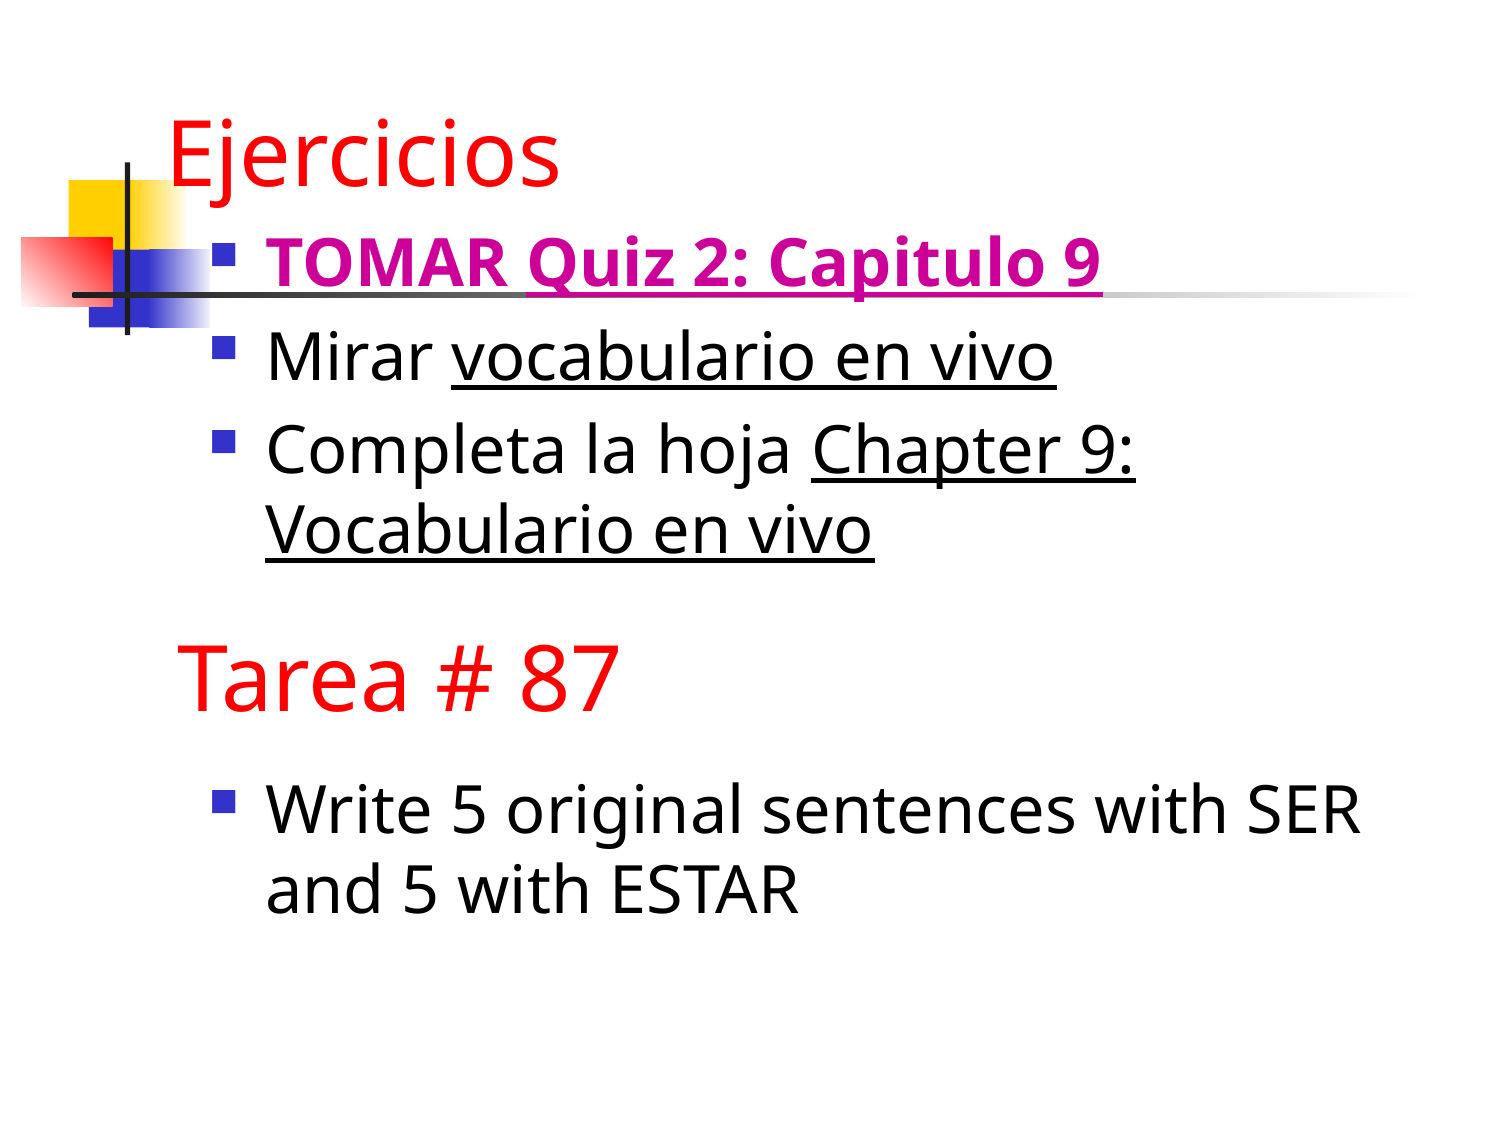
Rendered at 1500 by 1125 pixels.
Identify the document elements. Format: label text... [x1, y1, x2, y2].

text_box Tarea # 87 [162, 574, 1475, 738]
title Ejercicios [150, 50, 1463, 213]
list TOMAR Quiz 2: Capitulo 9 Mirar vocabulario en vivo Completa la hoja Chapter 9: Vocabulario en vivo Write 5 original sentences with SER and 5 with ESTAR [193, 738, 1469, 888]
list TOMAR Quiz 2: Capitulo 9 Mirar vocabulario en vivo Completa la hoja Chapter 9: Vocabulario en vivo Write 5 original sentences with SER and 5 with ESTAR [193, 212, 1469, 574]
